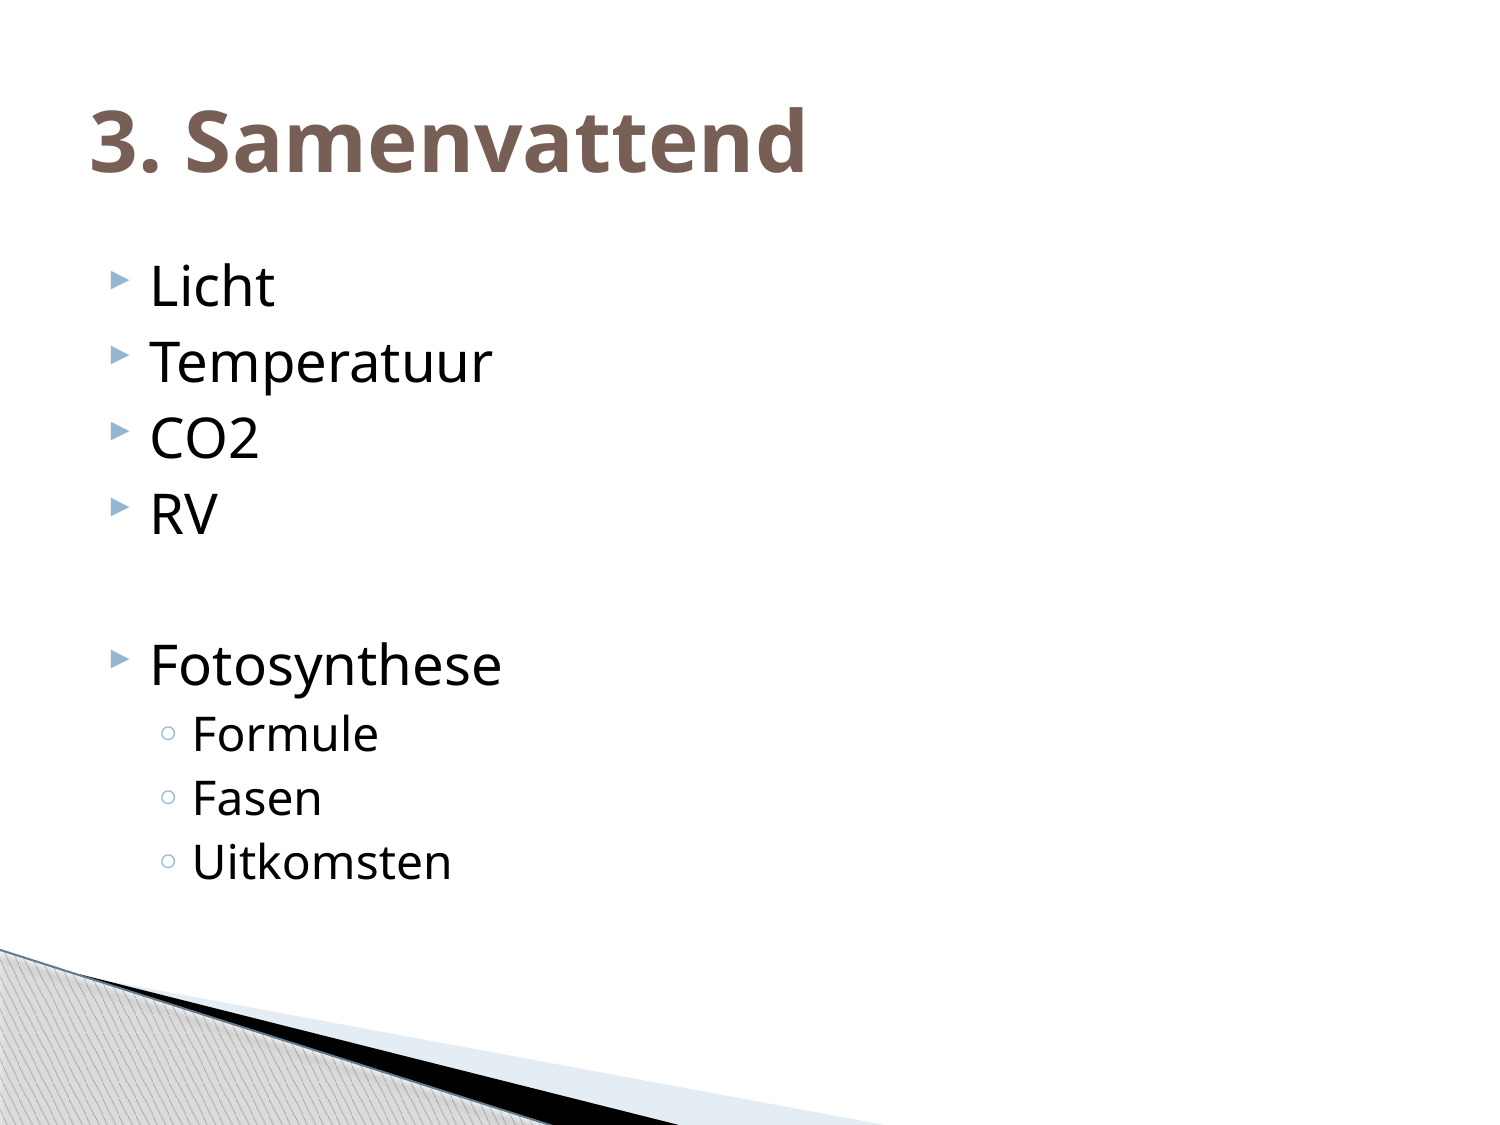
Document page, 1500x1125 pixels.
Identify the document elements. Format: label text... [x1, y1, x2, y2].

list Licht Temperatuur CO2 RV Fotosynthese Formule Fasen Uitkomsten [75, 243, 1425, 986]
title 3. Samenvattend [75, 45, 1425, 233]
